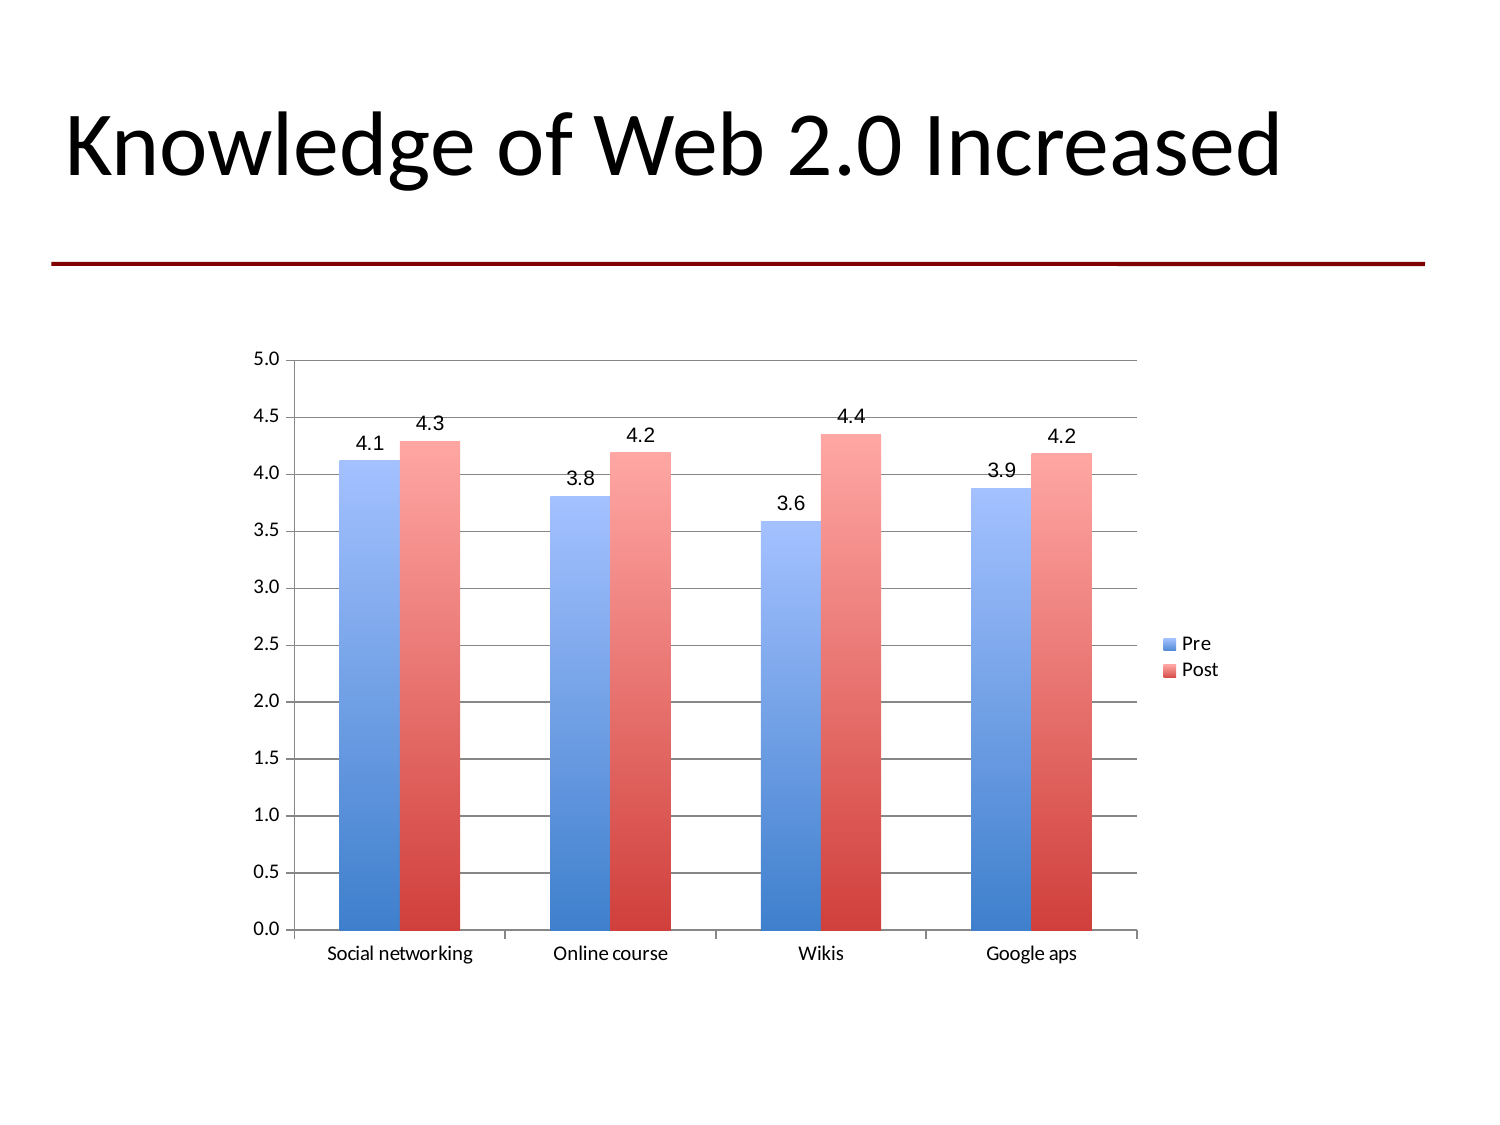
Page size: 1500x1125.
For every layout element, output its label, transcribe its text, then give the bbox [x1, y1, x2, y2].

chart [232, 337, 1238, 979]
title Knowledge of Web 2.0 Increased [0, 45, 1350, 233]
